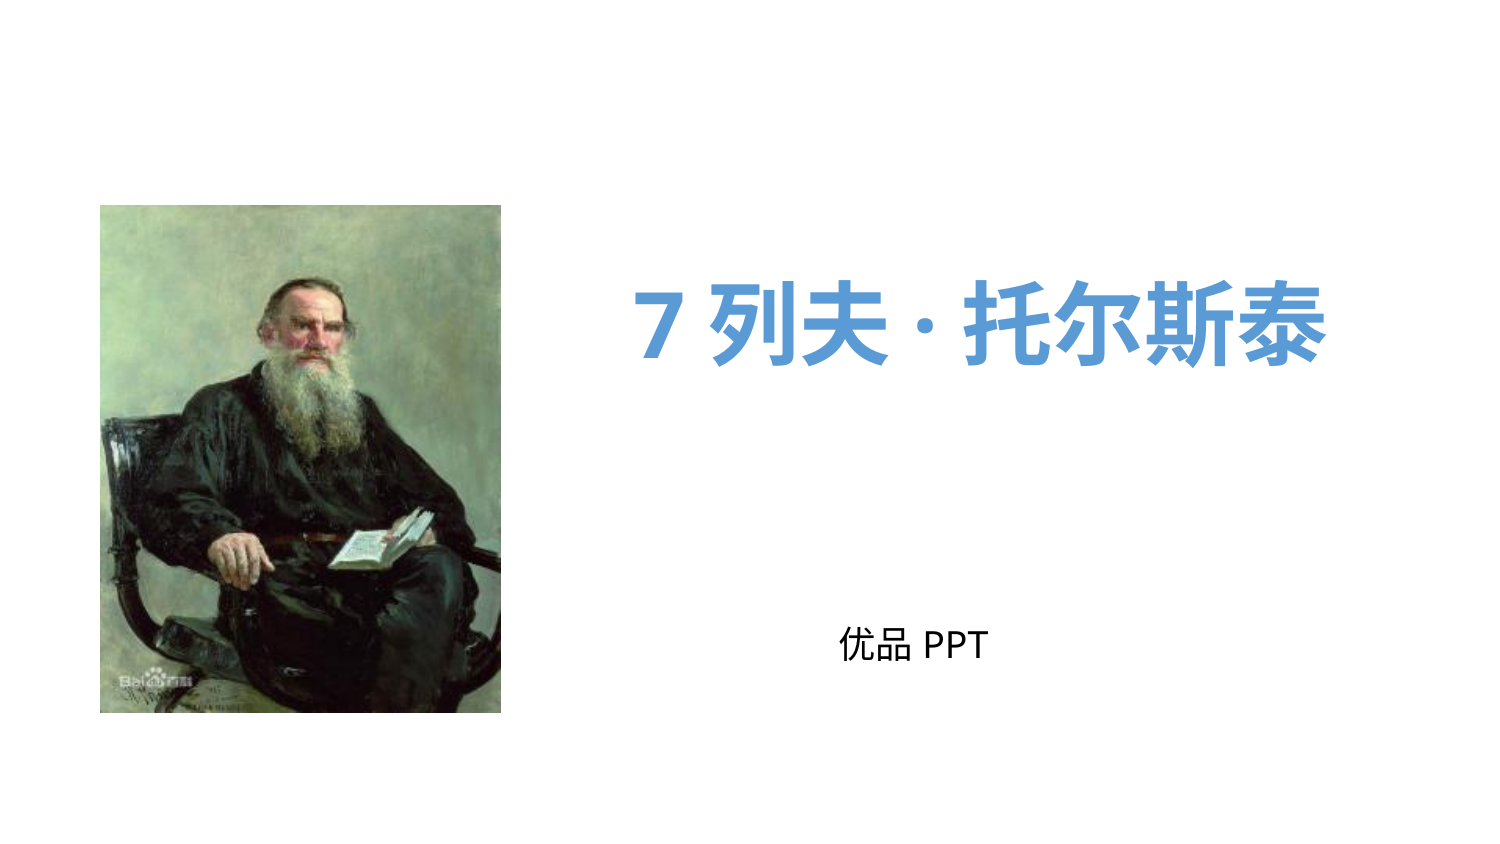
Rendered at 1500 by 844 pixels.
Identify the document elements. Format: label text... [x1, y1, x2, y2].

text_box 优品PPT [823, 609, 1116, 674]
text_box 7列夫·托尔斯泰 [599, 259, 1362, 384]
picture [99, 205, 501, 714]
